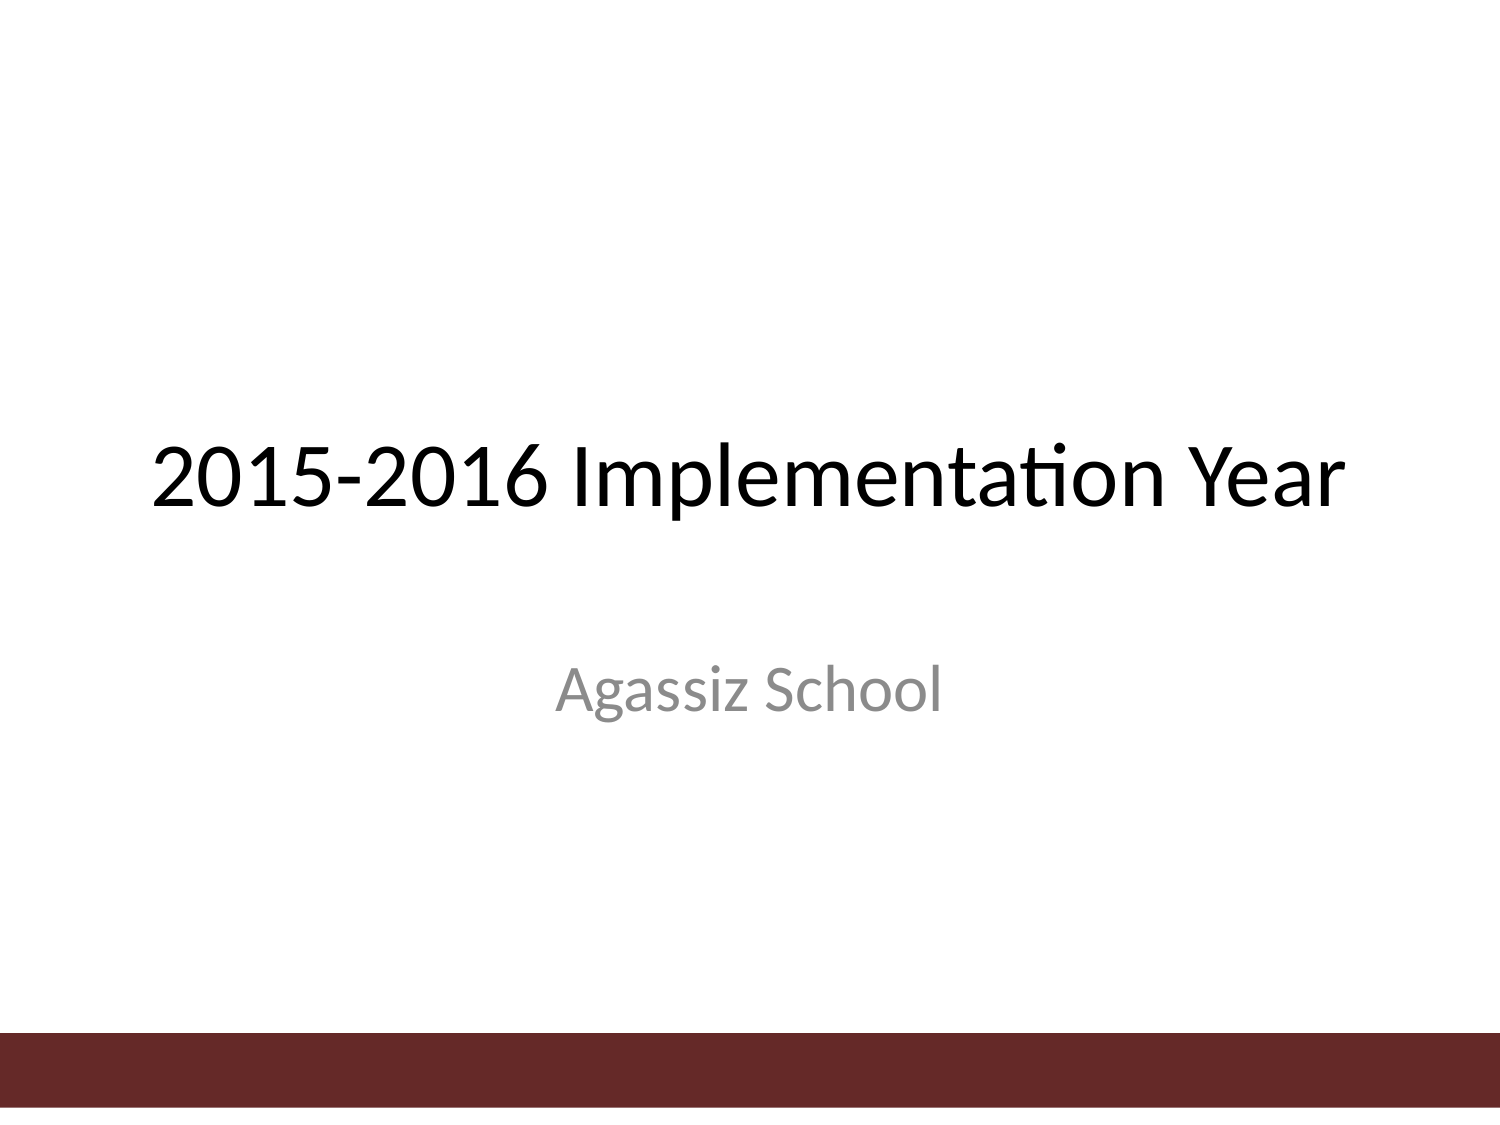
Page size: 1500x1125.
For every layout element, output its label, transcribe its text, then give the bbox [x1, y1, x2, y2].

subtitle Agassiz School [225, 637, 1275, 925]
text_box [0, 1033, 1500, 1108]
title 2015-2016 Implementation Year [112, 349, 1388, 591]
